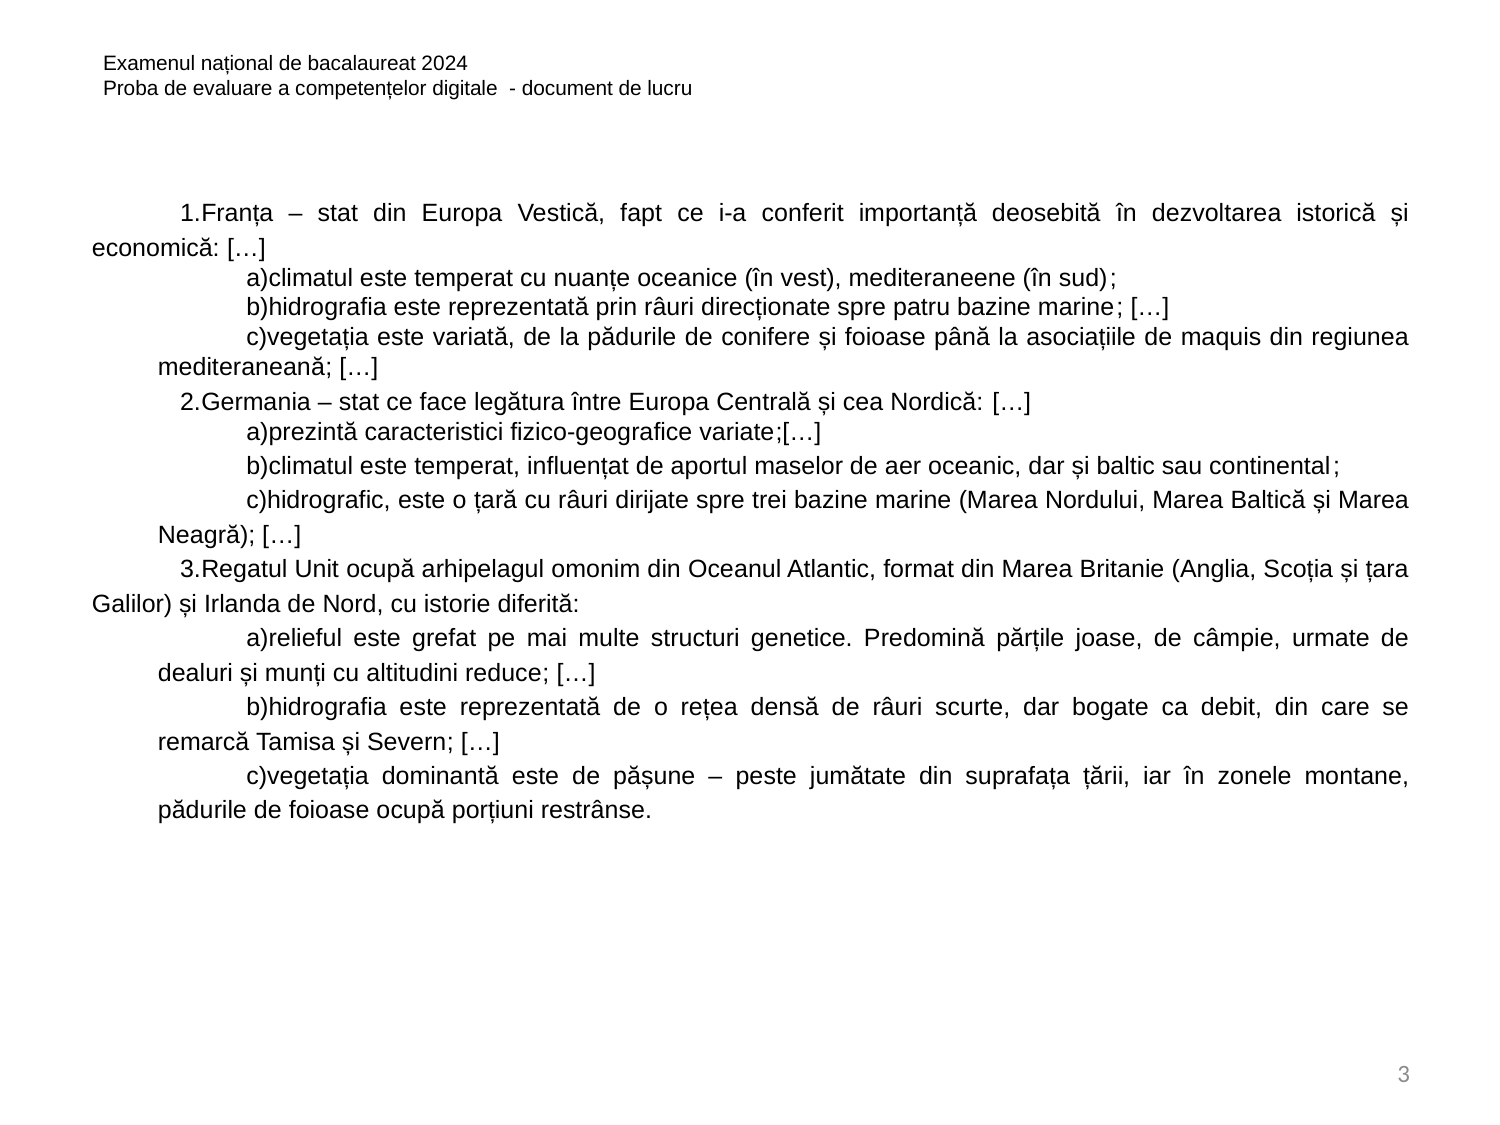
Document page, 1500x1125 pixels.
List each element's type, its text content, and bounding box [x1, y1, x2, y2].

text_box Examenul național de bacalaureat 2024 Proba de evaluare a competențelor digitale - document de lucru [88, 42, 1376, 108]
slide_number 3 [1074, 1042, 1425, 1103]
list Franța – stat din Europa Vestică, fapt ce i-a conferit importanță deosebită în dezvoltarea istorică și economică: […] climatul este temperat cu nuanțe oceanice (în vest), mediteraneene (în sud); hidrografia este reprezentată prin râuri direcționate spre patru bazine marine; […] vegetația este variată, de la pădurile de conifere și foioase până la asociațiile de maquis din regiunea mediteraneană; […] Germania – stat ce face legătura între Europa Centrală și cea Nordică: […] prezintă caracteristici fizico-geografice variate;[…] climatul este temperat, influențat de aportul maselor de aer oceanic, dar și baltic sau continental; hidrografic, este o țară cu râuri dirijate spre trei bazine marine (Marea Nordului, Marea Baltică și Marea Neagră); […] Regatul Unit ocupă arhipelagul omonim din Oceanul Atlantic, format din Marea Britanie (Anglia, Scoția și țara Galilor) și Irlanda de Nord, cu istorie diferită: relieful este grefat pe mai multe structuri genetice. Predomină părțile joase, de câmpie, urmate de dealuri și munți cu altitudini reduce; […] hidrografia este reprezentată de o rețea densă de râuri scurte, dar bogate ca debit, din care se remarcă Tamisa și Severn; […] vegetația dominantă este de pășune – peste jumătate din suprafața țării, iar în zonele montane, pădurile de foioase ocupă porțiuni restrânse. [76, 184, 1428, 1050]
